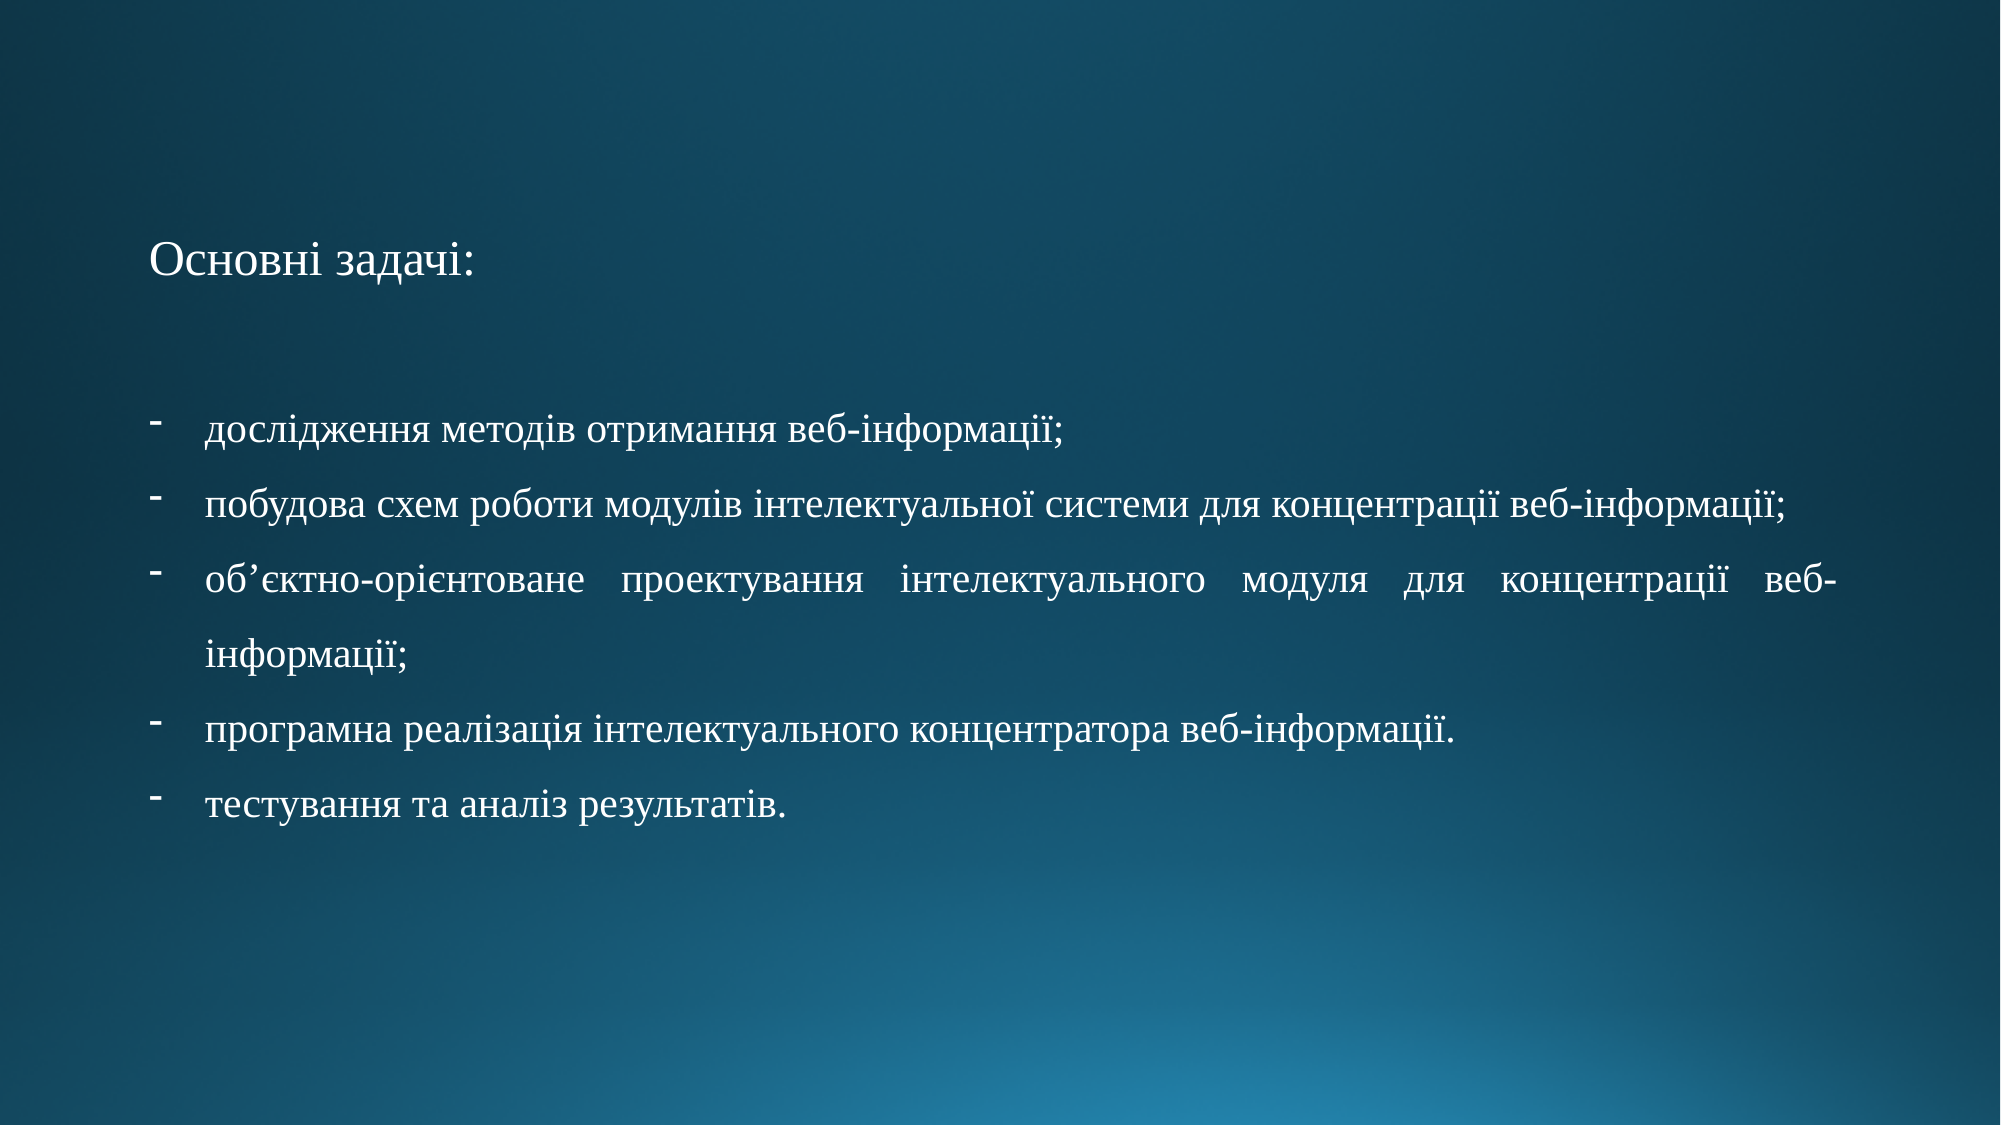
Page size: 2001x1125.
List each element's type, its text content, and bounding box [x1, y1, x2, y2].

text_box Основні задачі: дослідження методів отримання веб-інформації; побудова схем роботи модулів інтелектуальної системи для концентрації веб-інформації; об’єктно-орієнтоване проектування інтелектуального модуля для концентрації веб-інформації; програмна реалізація інтелектуального концентратора веб-інформації. тестування та аналіз результатів. [134, 187, 1854, 833]
picture [0, 0, 2001, 1125]
